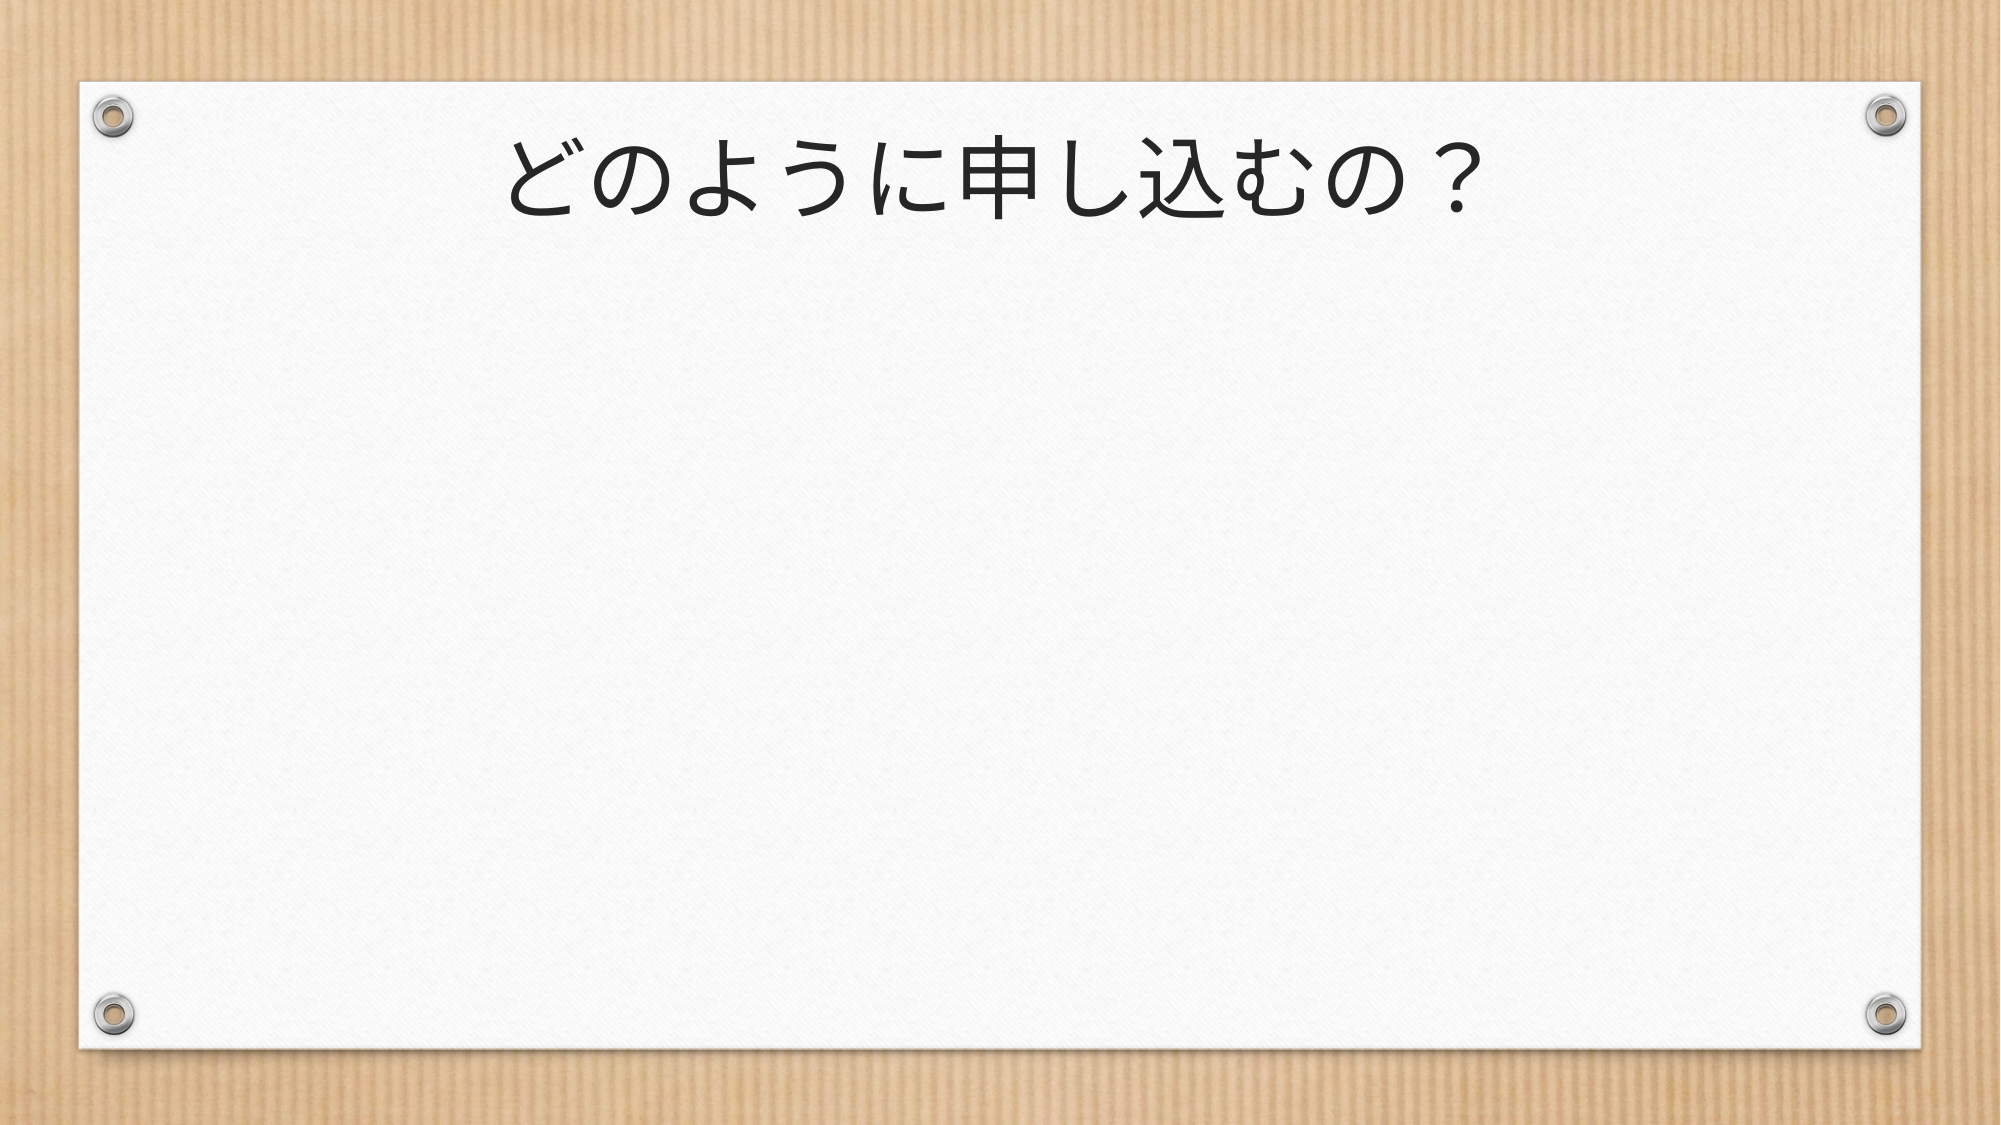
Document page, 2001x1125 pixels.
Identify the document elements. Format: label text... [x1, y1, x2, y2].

title どのように申し込むの？ [212, 90, 1788, 262]
picture [0, 0, 2001, 1125]
